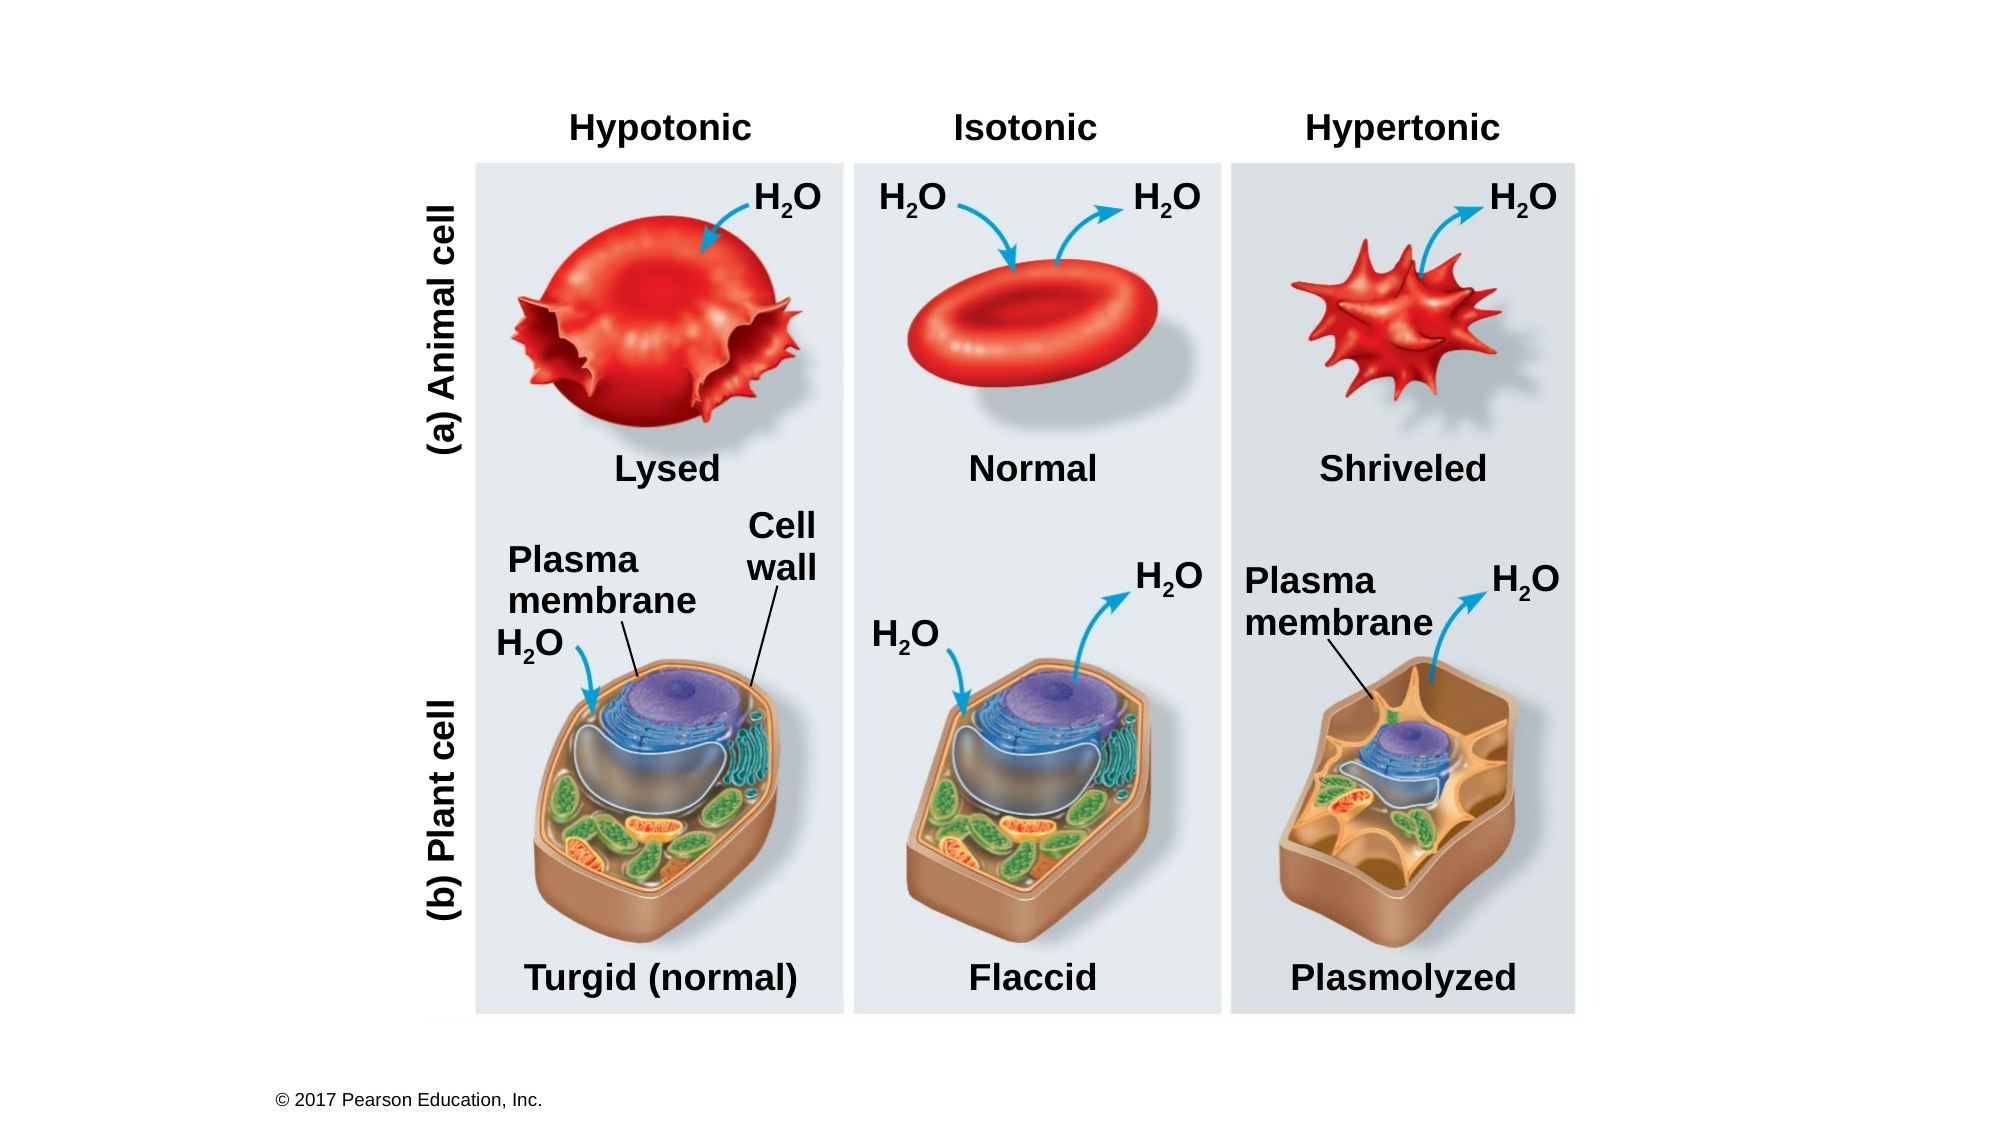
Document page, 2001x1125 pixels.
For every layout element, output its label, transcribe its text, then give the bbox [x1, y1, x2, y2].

picture [419, 104, 1581, 1020]
text_box © 2017 Pearson Education, Inc. [260, 1080, 768, 1119]
